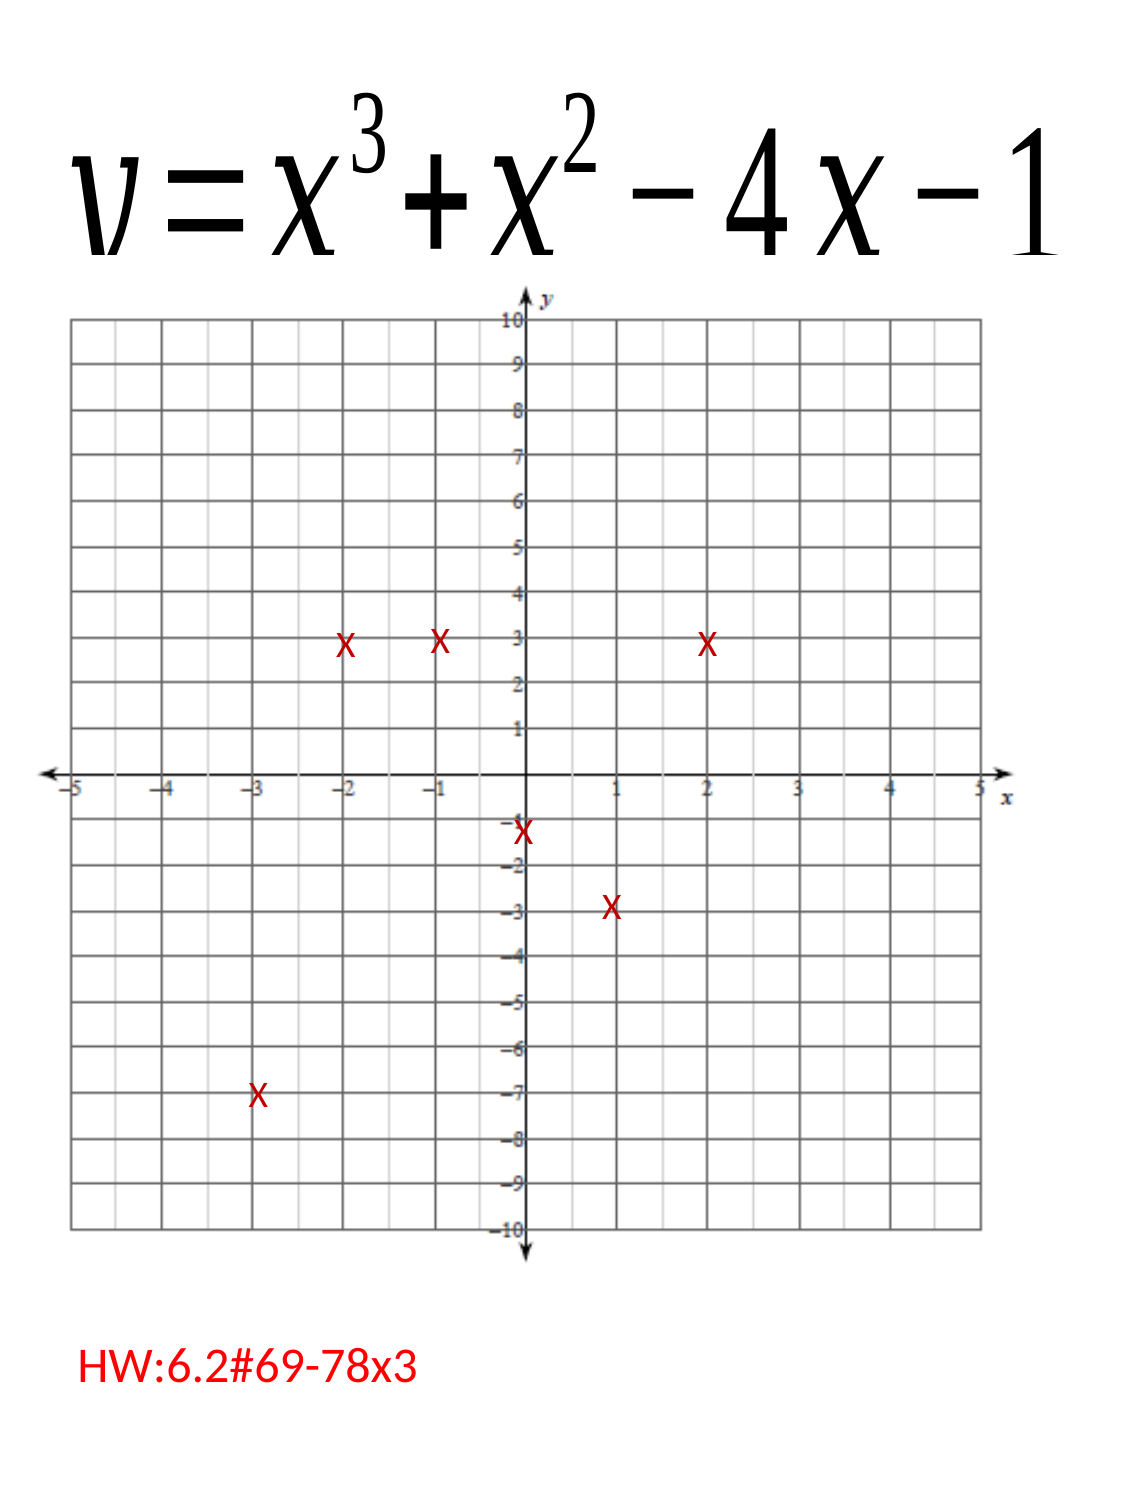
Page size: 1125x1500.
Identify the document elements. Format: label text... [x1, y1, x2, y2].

picture [0, 255, 1082, 1294]
text_box HW:6.2#69-78x3 [62, 1324, 479, 1400]
